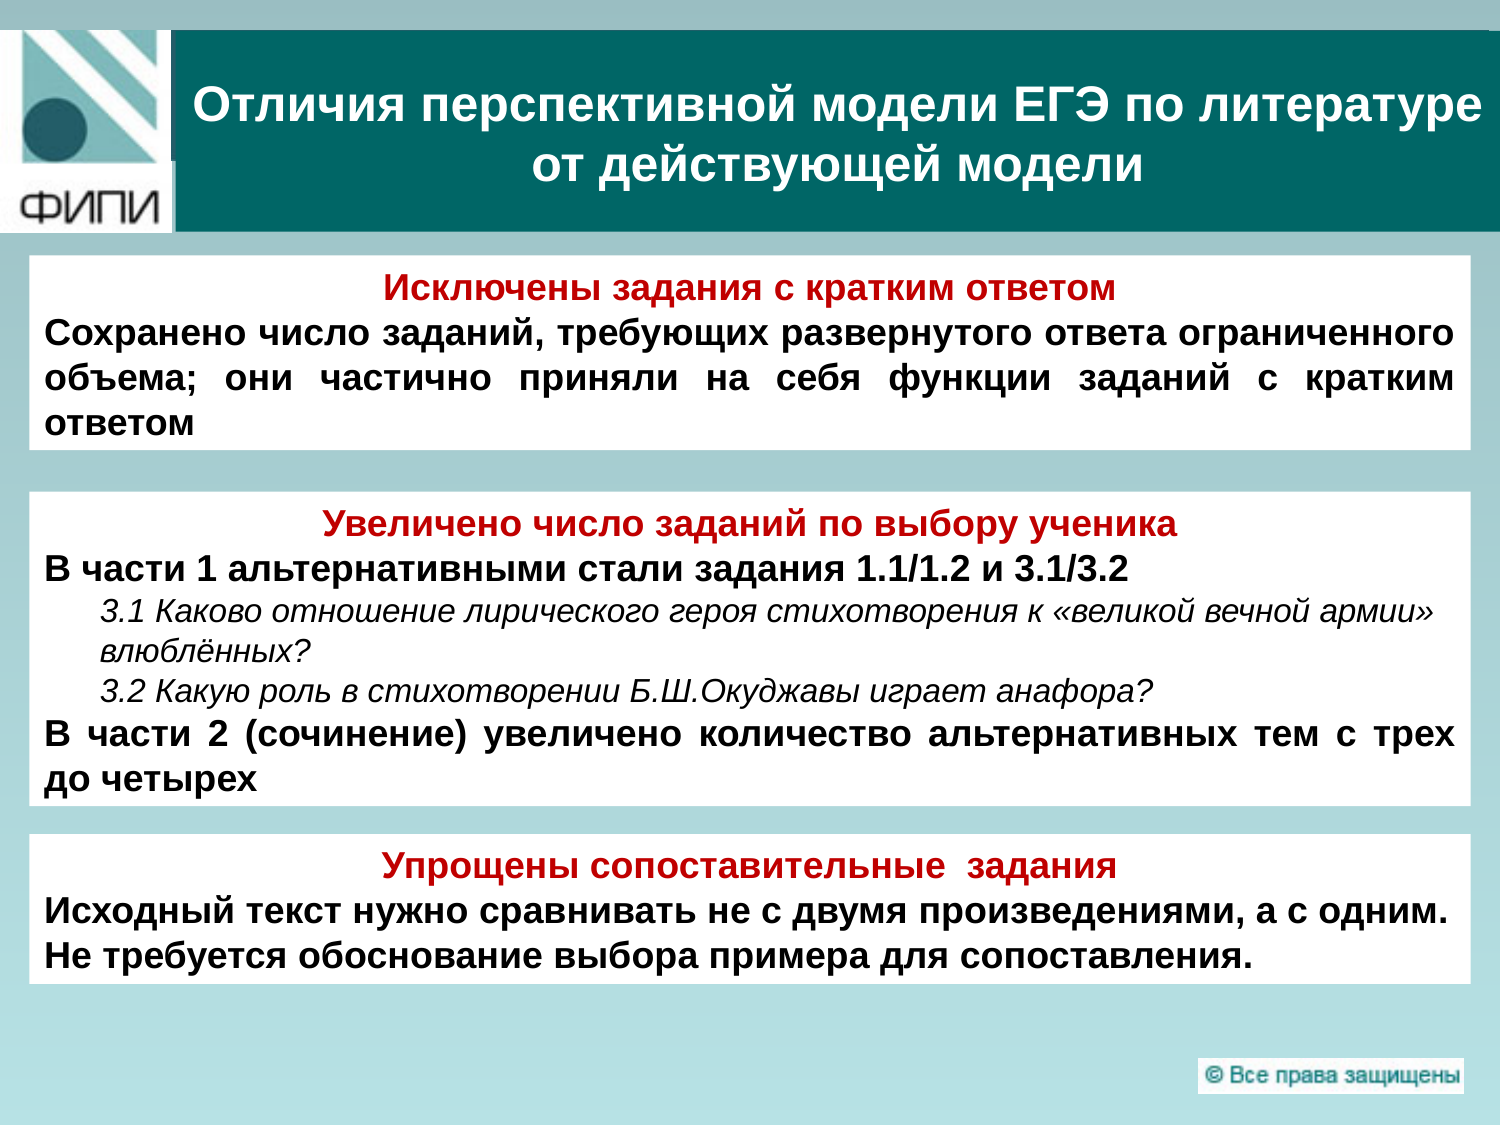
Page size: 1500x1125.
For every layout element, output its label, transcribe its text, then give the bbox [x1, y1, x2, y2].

picture [0, 30, 175, 233]
text_box Упрощены сопоставительные задания Исходный текст нужно сравнивать не с двумя произведениями, а с одним. Не требуется обоснование выбора примера для сопоставления. [29, 834, 1471, 984]
title Отличия перспективной модели ЕГЭ по литературе от действующей модели [175, 30, 1500, 232]
picture [1198, 1058, 1464, 1094]
text_box Исключены задания с кратким ответом Сохранено число заданий, требующих развернутого ответа ограниченного объема; они частично приняли на себя функции заданий с кратким ответом [29, 255, 1471, 451]
text_box Увеличено число заданий по выбору ученика В части 1 альтернативными стали задания 1.1/1.2 и 3.1/3.2 3.1 Каково отношение лирического героя стихотворения к «великой вечной армии» влюблённых? 3.2 Какую роль в стихотворении Б.Ш.Окуджавы играет анафора? В части 2 (сочинение) увеличено количество альтернативных тем с трех до четырех [29, 491, 1471, 807]
